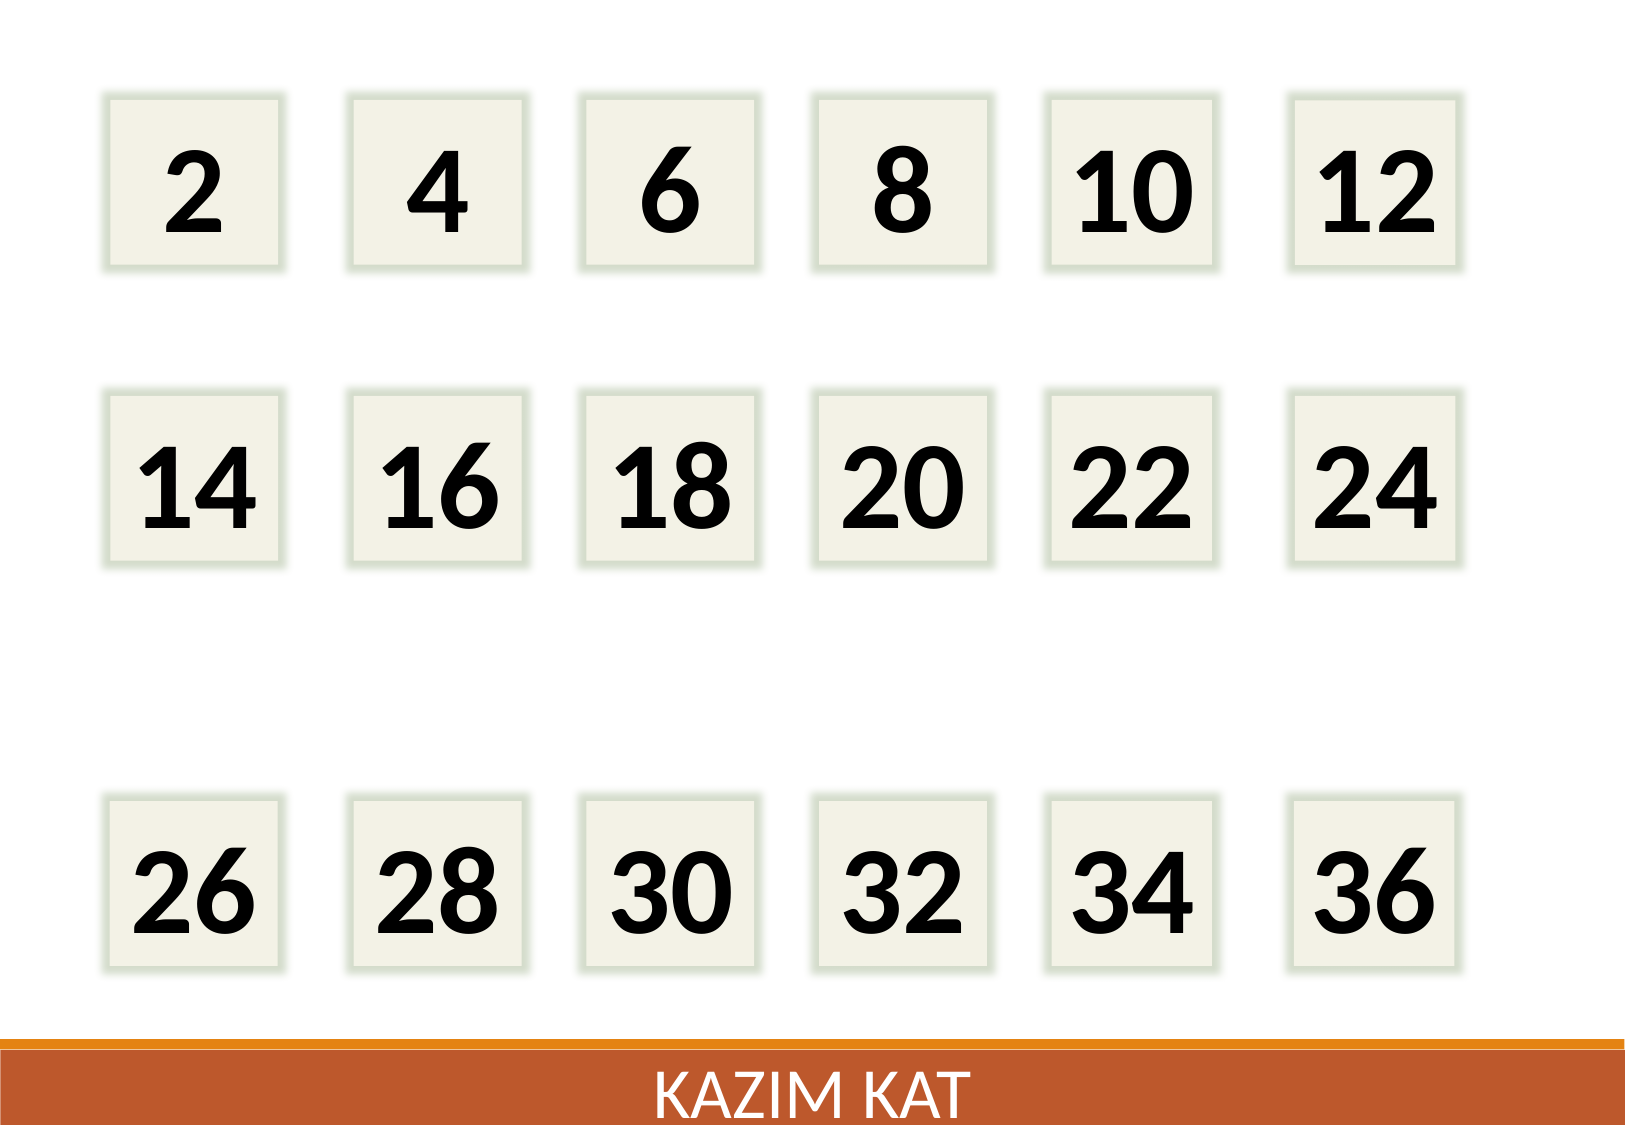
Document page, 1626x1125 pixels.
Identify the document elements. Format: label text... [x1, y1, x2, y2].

text_box 30 [586, 801, 755, 966]
text_box 32 [819, 801, 987, 966]
text_box 18 [586, 395, 755, 561]
text_box 6 [586, 99, 755, 265]
text_box 34 [1051, 801, 1212, 966]
text_box 26 [109, 801, 278, 966]
text_box 22 [1051, 395, 1212, 561]
text_box 14 [110, 395, 279, 561]
text_box 2 [110, 99, 279, 265]
text_box 28 [353, 801, 522, 966]
text_box 20 [819, 395, 987, 561]
text_box 8 [819, 99, 987, 265]
text_box 12 [1294, 100, 1456, 265]
text_box 36 [1293, 801, 1455, 966]
text_box 16 [353, 395, 522, 561]
text_box 10 [1051, 99, 1212, 265]
text_box 24 [1294, 395, 1456, 561]
text_box 4 [353, 99, 522, 265]
footer KAZIM KAT [491, 1059, 1135, 1120]
